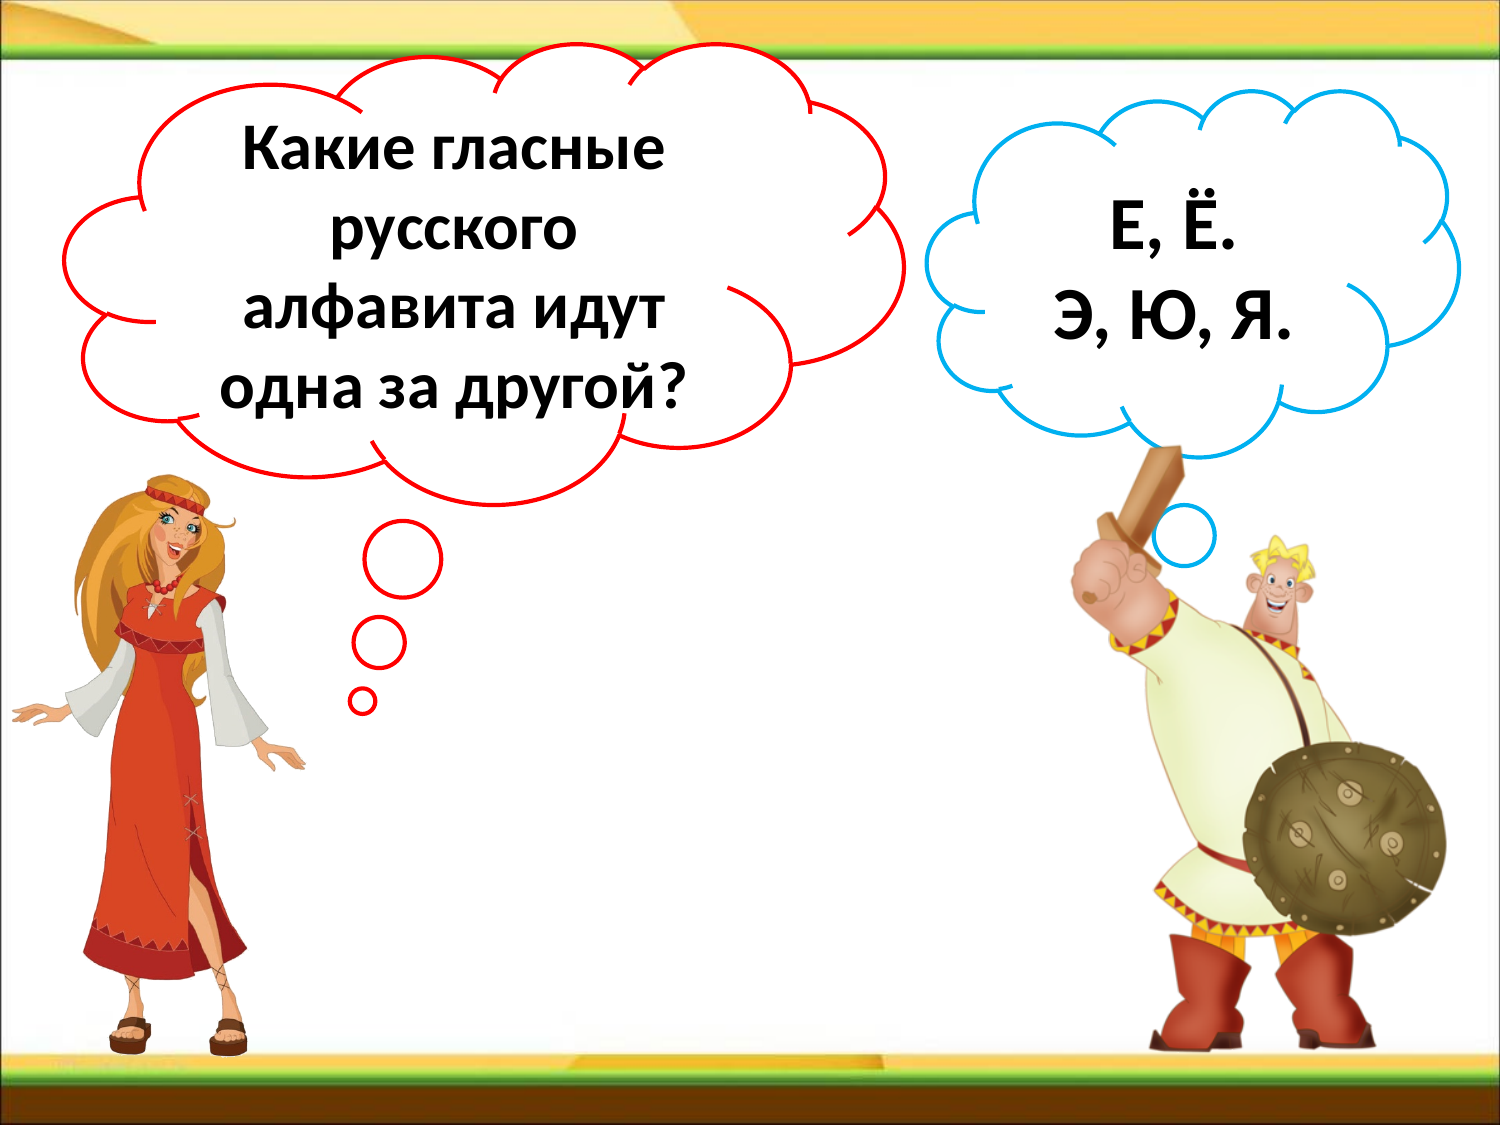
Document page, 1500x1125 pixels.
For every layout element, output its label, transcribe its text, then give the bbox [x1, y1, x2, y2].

picture [0, 0, 1500, 1125]
text_box Какие гласные русского алфавита идут одна за другой? [61, 42, 907, 508]
text_box Какие гласные русского алфавита идут одна за другой? [351, 614, 407, 671]
text_box Какие гласные русского алфавита идут одна за другой? [362, 518, 444, 600]
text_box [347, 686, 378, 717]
text_box Е, Ё. Э, Ю, Я. [924, 89, 1462, 434]
